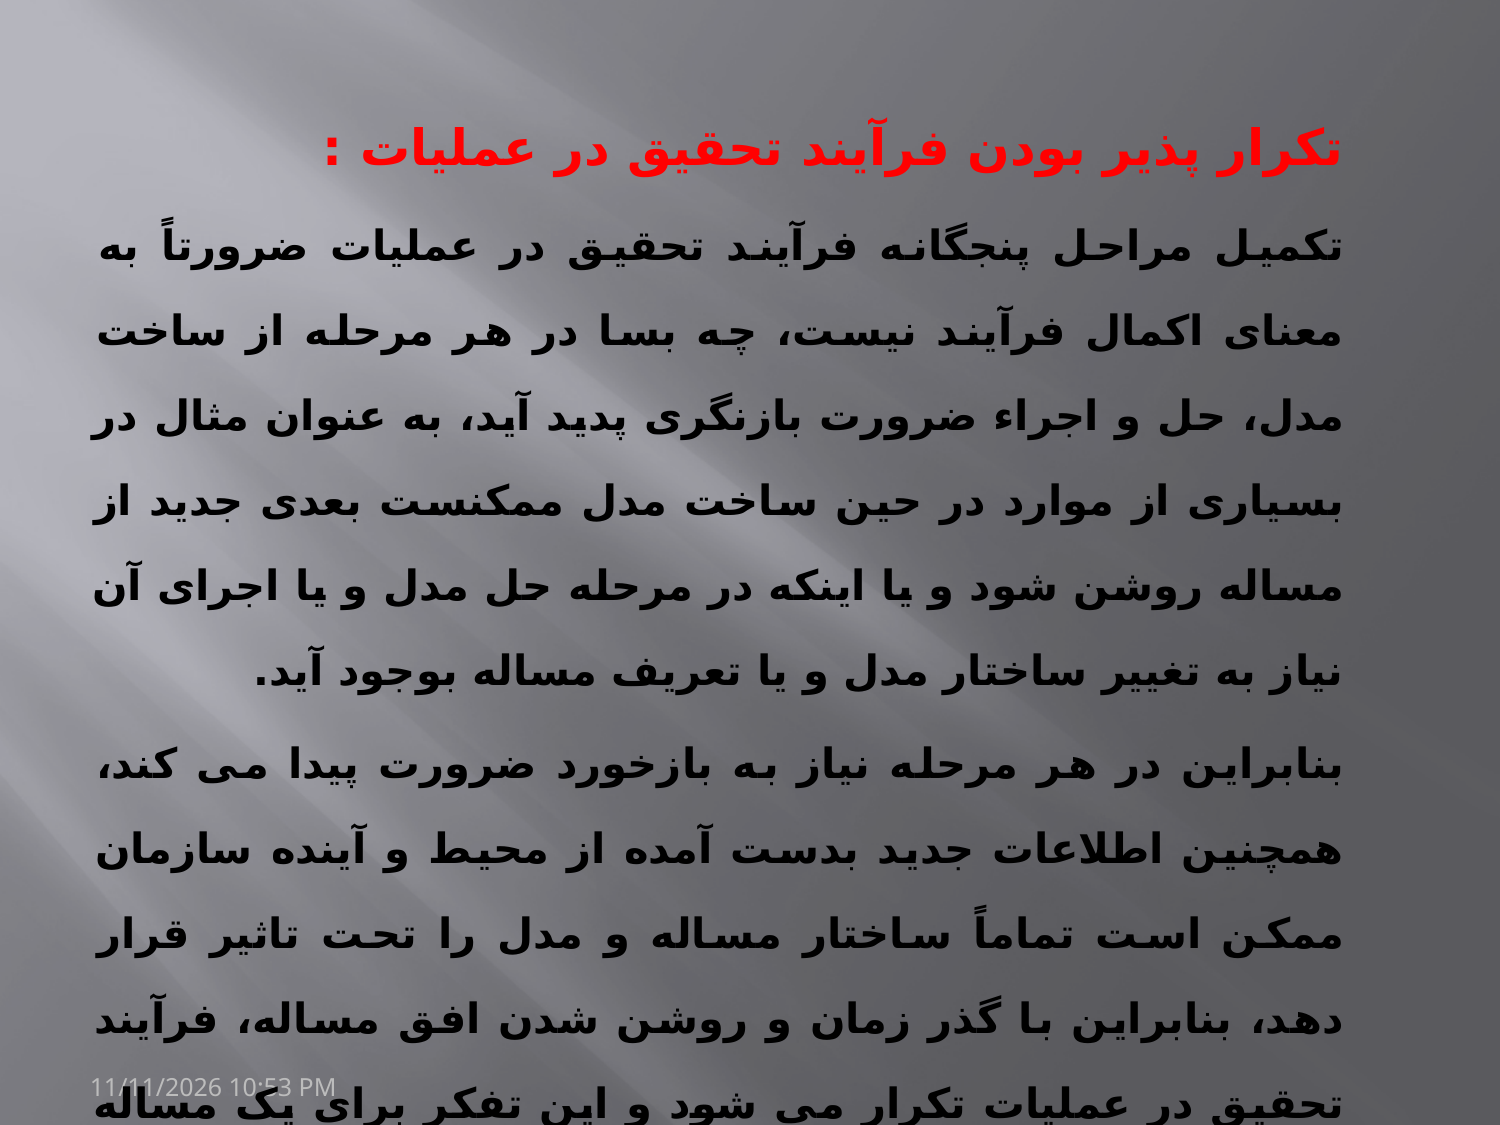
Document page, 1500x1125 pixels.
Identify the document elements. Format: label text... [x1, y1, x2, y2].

list تکرار پذیر بودن فرآیند تحقیق در عملیات : تکمیل مراحل پنجگانه فرآیند تحقیق در عملیات ضرورتاً به معنای اکمال فرآیند نیست، چه بسا در هر مرحله از ساخت مدل، حل و اجراء ضرورت بازنگری پدید آید، به عنوان مثال در بسیاری از موارد در حین ساخت مدل ممکنست بعدی جدید از مساله روشن شود و یا اینکه در مرحله حل مدل و یا اجرای آن نیاز به تغییر ساختار مدل و یا تعریف مساله بوجود آید. بنابراین در هر مرحله نیاز به بازخورد ضرورت پیدا می کند، همچنین اطلاعات جدید بدست آمده از محیط و آینده سازمان ممکن است تماماً ساختار مساله و مدل را تحت تاثیر قرار دهد، بنابراین با گذر زمان و روشن شدن افق مساله، فرآیند تحقیق در عملیات تکرار می شود و این تفکر برای یک مساله فقط یک مدل و یک جواب وجود دارد و لاغیر. مردود خواهد بود و همواره باید مدل را بازسازی کرد. بازنگری در هر مرحله فرآیند تحقیق در عملیات با استفاده از عامل بازخورد در سیستم و یا فرآیند حاصل می شود. [76, 66, 1449, 1071]
slide_number 20/مارس/1 [75, 1052, 425, 1113]
